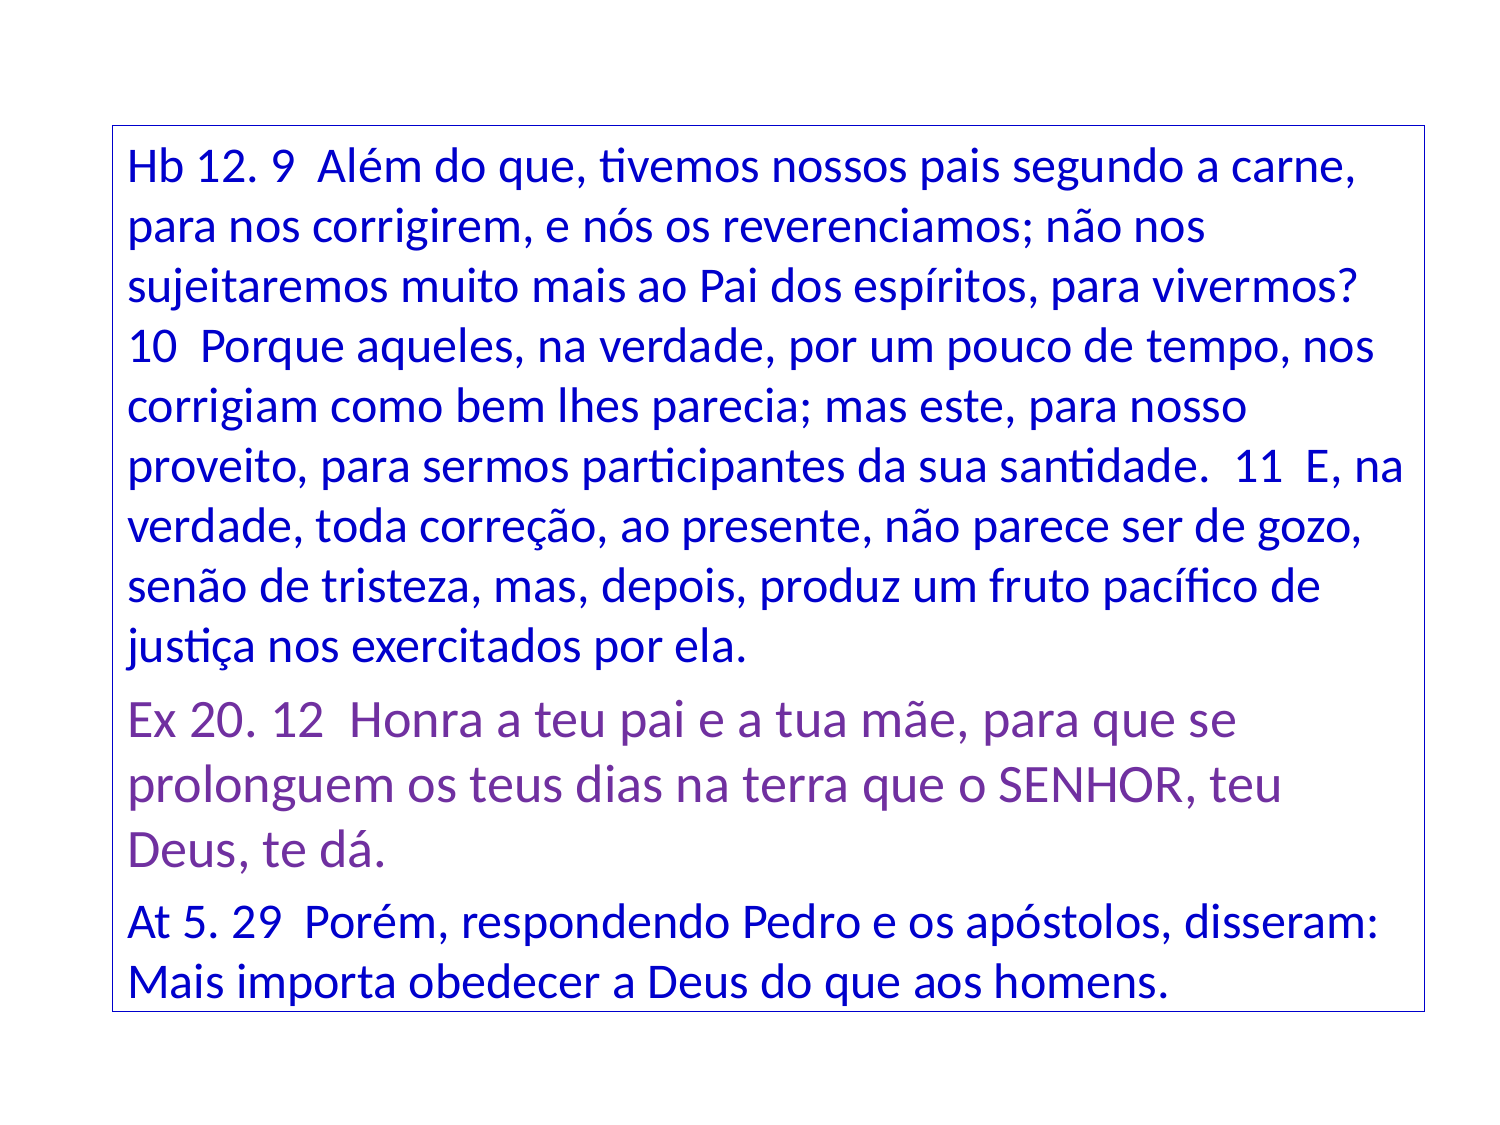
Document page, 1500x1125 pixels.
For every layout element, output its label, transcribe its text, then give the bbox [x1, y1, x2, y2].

list Hb 12. 9 Além do que, tivemos nossos pais segundo a carne, para nos corrigirem, e nós os reverenciamos; não nos sujeitaremos muito mais ao Pai dos espíritos, para vivermos? 10 Porque aqueles, na verdade, por um pouco de tempo, nos corrigiam como bem lhes parecia; mas este, para nosso proveito, para sermos participantes da sua santidade. 11 E, na verdade, toda correção, ao presente, não parece ser de gozo, senão de tristeza, mas, depois, produz um fruto pacífico de justiça nos exercitados por ela. Ex 20. 12 Honra a teu pai e a tua mãe, para que se prolonguem os teus dias na terra que o SENHOR, teu Deus, te dá. At 5. 29 Porém, respondendo Pedro e os apóstolos, disseram: Mais importa obedecer a Deus do que aos homens. [112, 125, 1425, 1012]
